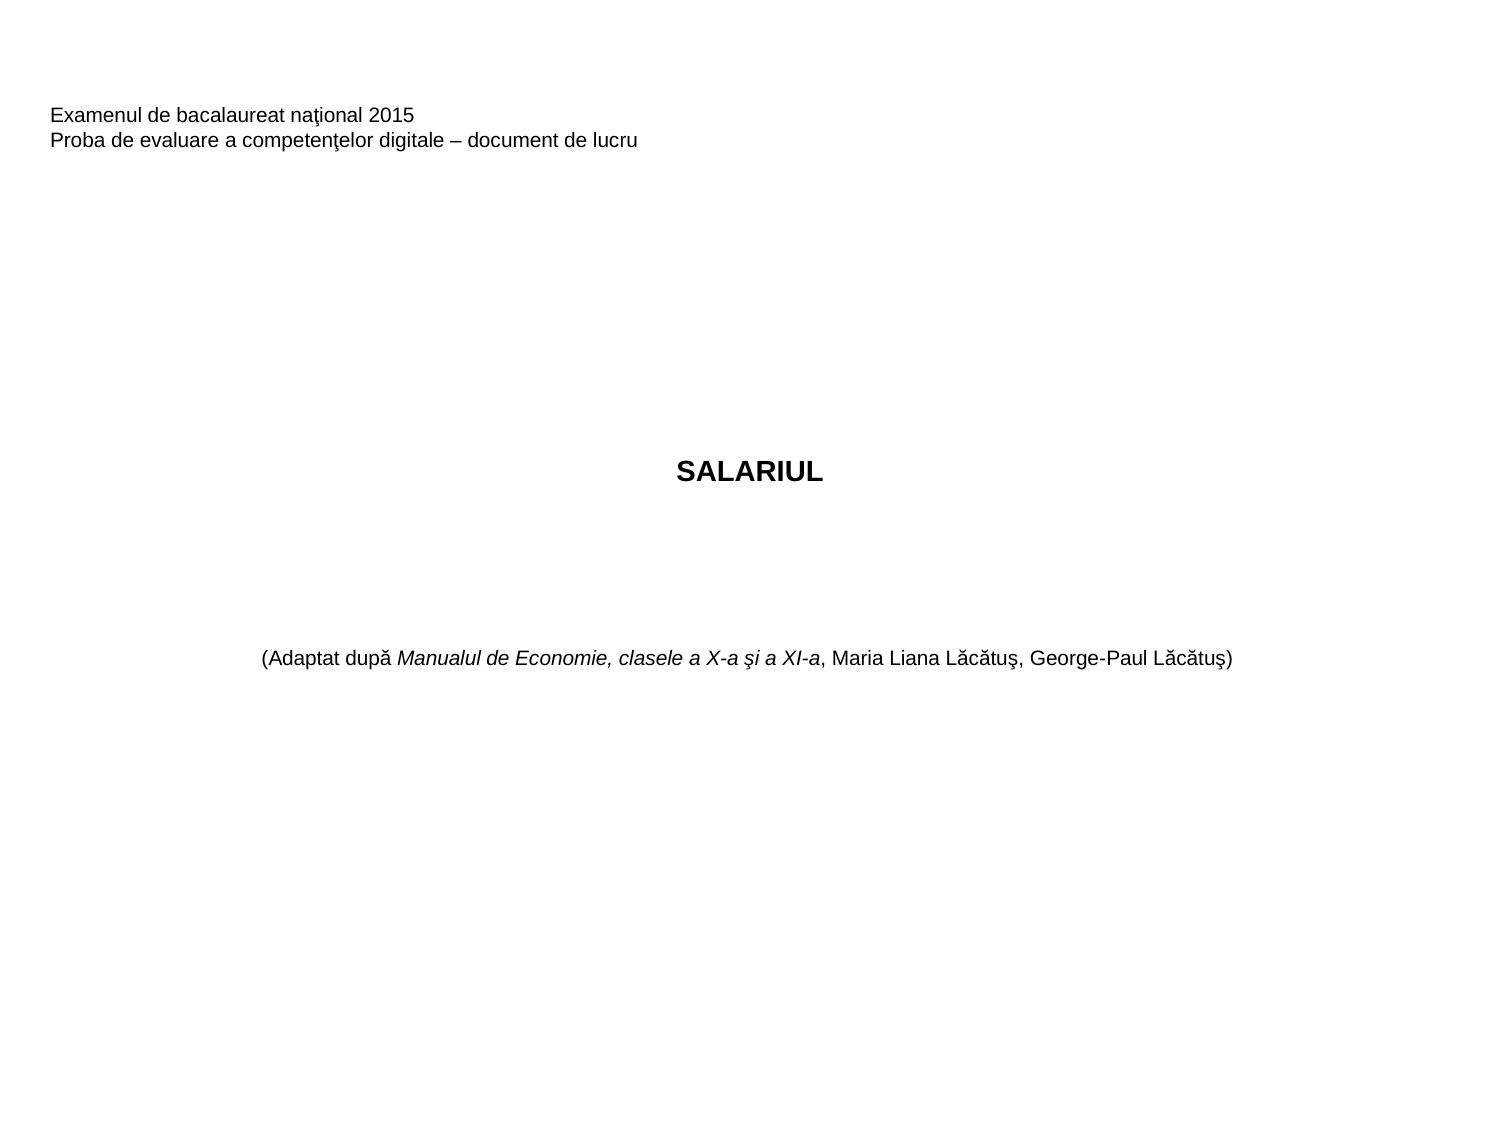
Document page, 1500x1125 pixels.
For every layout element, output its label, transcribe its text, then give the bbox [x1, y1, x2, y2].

text_box Examenul de bacalaureat naţional 2015 Proba de evaluare a competenţelor digitale – document de lucru [35, 94, 1447, 159]
subtitle (Adaptat după Manualul de Economie, clasele a X-a şi a XI-a, Maria Liana Lăcătuş, George-Paul Lăcătuş) [224, 637, 1276, 751]
title SALARIUL [112, 349, 1388, 591]
